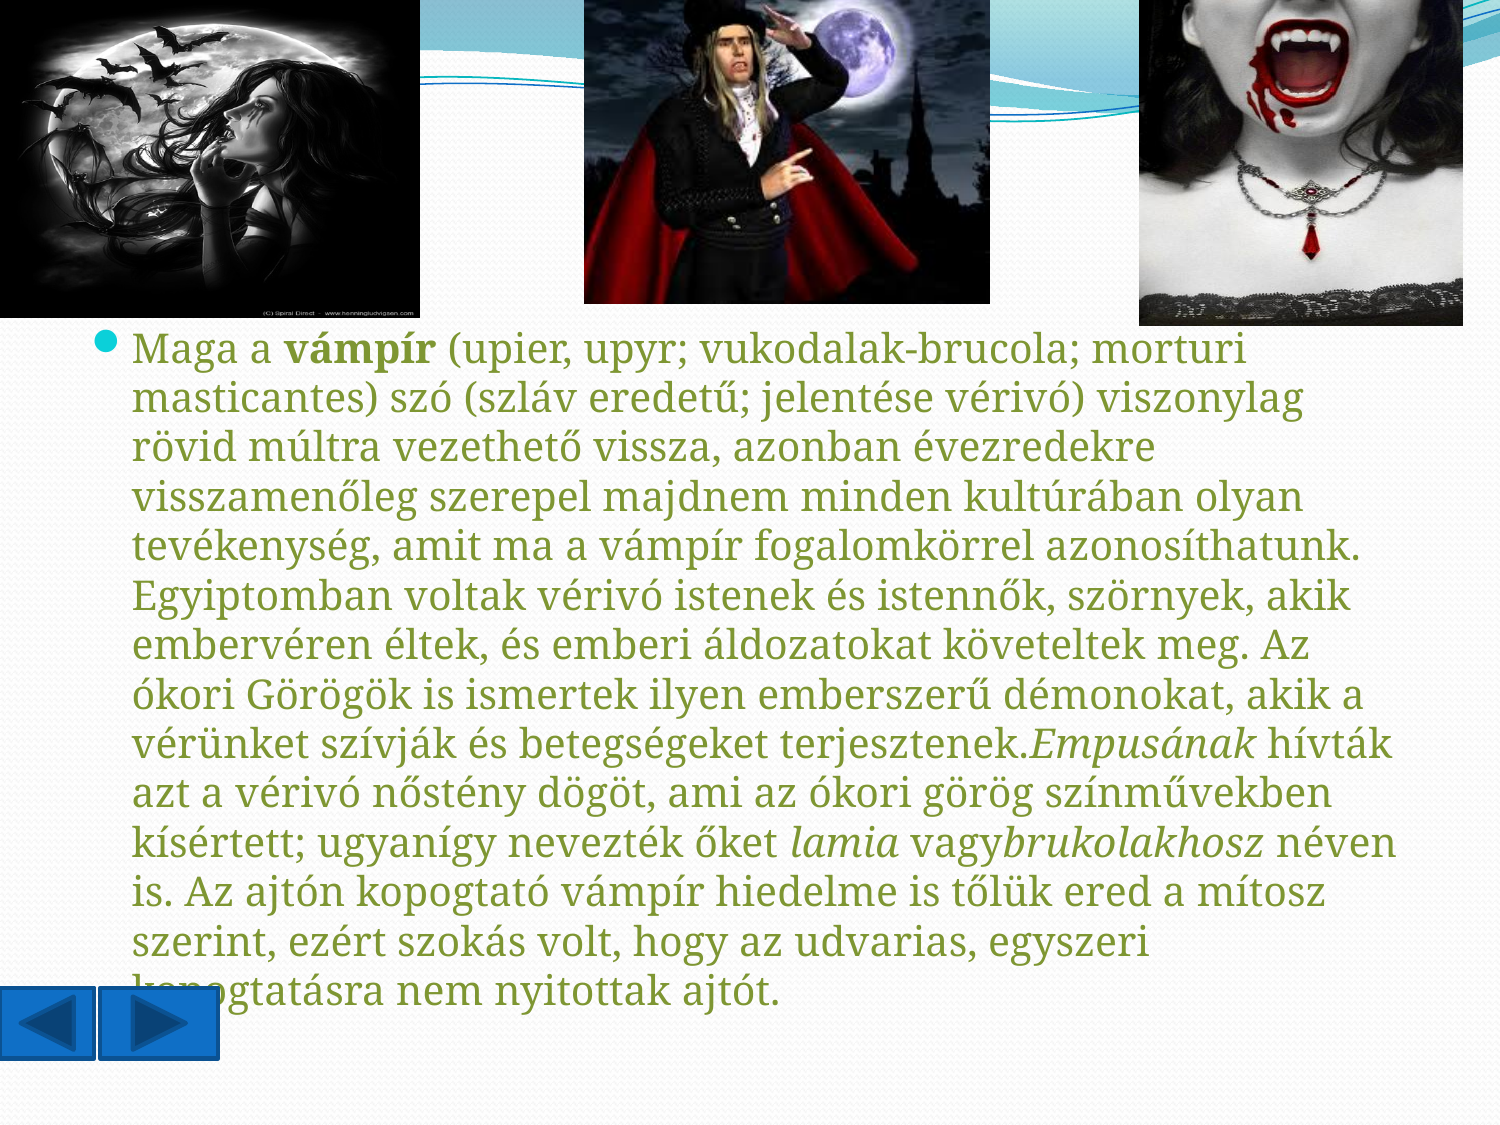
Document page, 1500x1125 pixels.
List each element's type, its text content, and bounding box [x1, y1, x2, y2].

list Maga a vámpír (upier, upyr; vukodalak-brucola; morturi masticantes) szó (szláv eredetű; jelentése vérivó) viszonylag rövid múltra vezethető vissza, azonban évezredekre visszamenőleg szerepel majdnem minden kultúrában olyan tevékenység, amit ma a vámpír fogalomkörrel azonosíthatunk. Egyiptomban voltak vérivó istenek és istennők, szörnyek, akik embervéren éltek, és emberi áldozatokat követeltek meg. Az ókori Görögök is ismertek ilyen emberszerű démonokat, akik a vérünket szívják és betegségeket terjesztenek.Empusának hívták azt a vérivó nőstény dögöt, ami az ókori görög színművekben kísértett; ugyanígy nevezték őket lamia vagybrukolakhosz néven is. Az ajtón kopogtató vámpír hiedelme is tőlük ered a mítosz szerint, ezért szokás volt, hogy az udvarias, egyszeri kopogtatásra nem nyitottak ajtót. [76, 314, 1427, 1035]
text_box [0, 986, 96, 1061]
text_box [98, 986, 220, 1061]
picture [1139, 0, 1463, 326]
picture [0, 0, 420, 319]
picture [584, 0, 990, 304]
